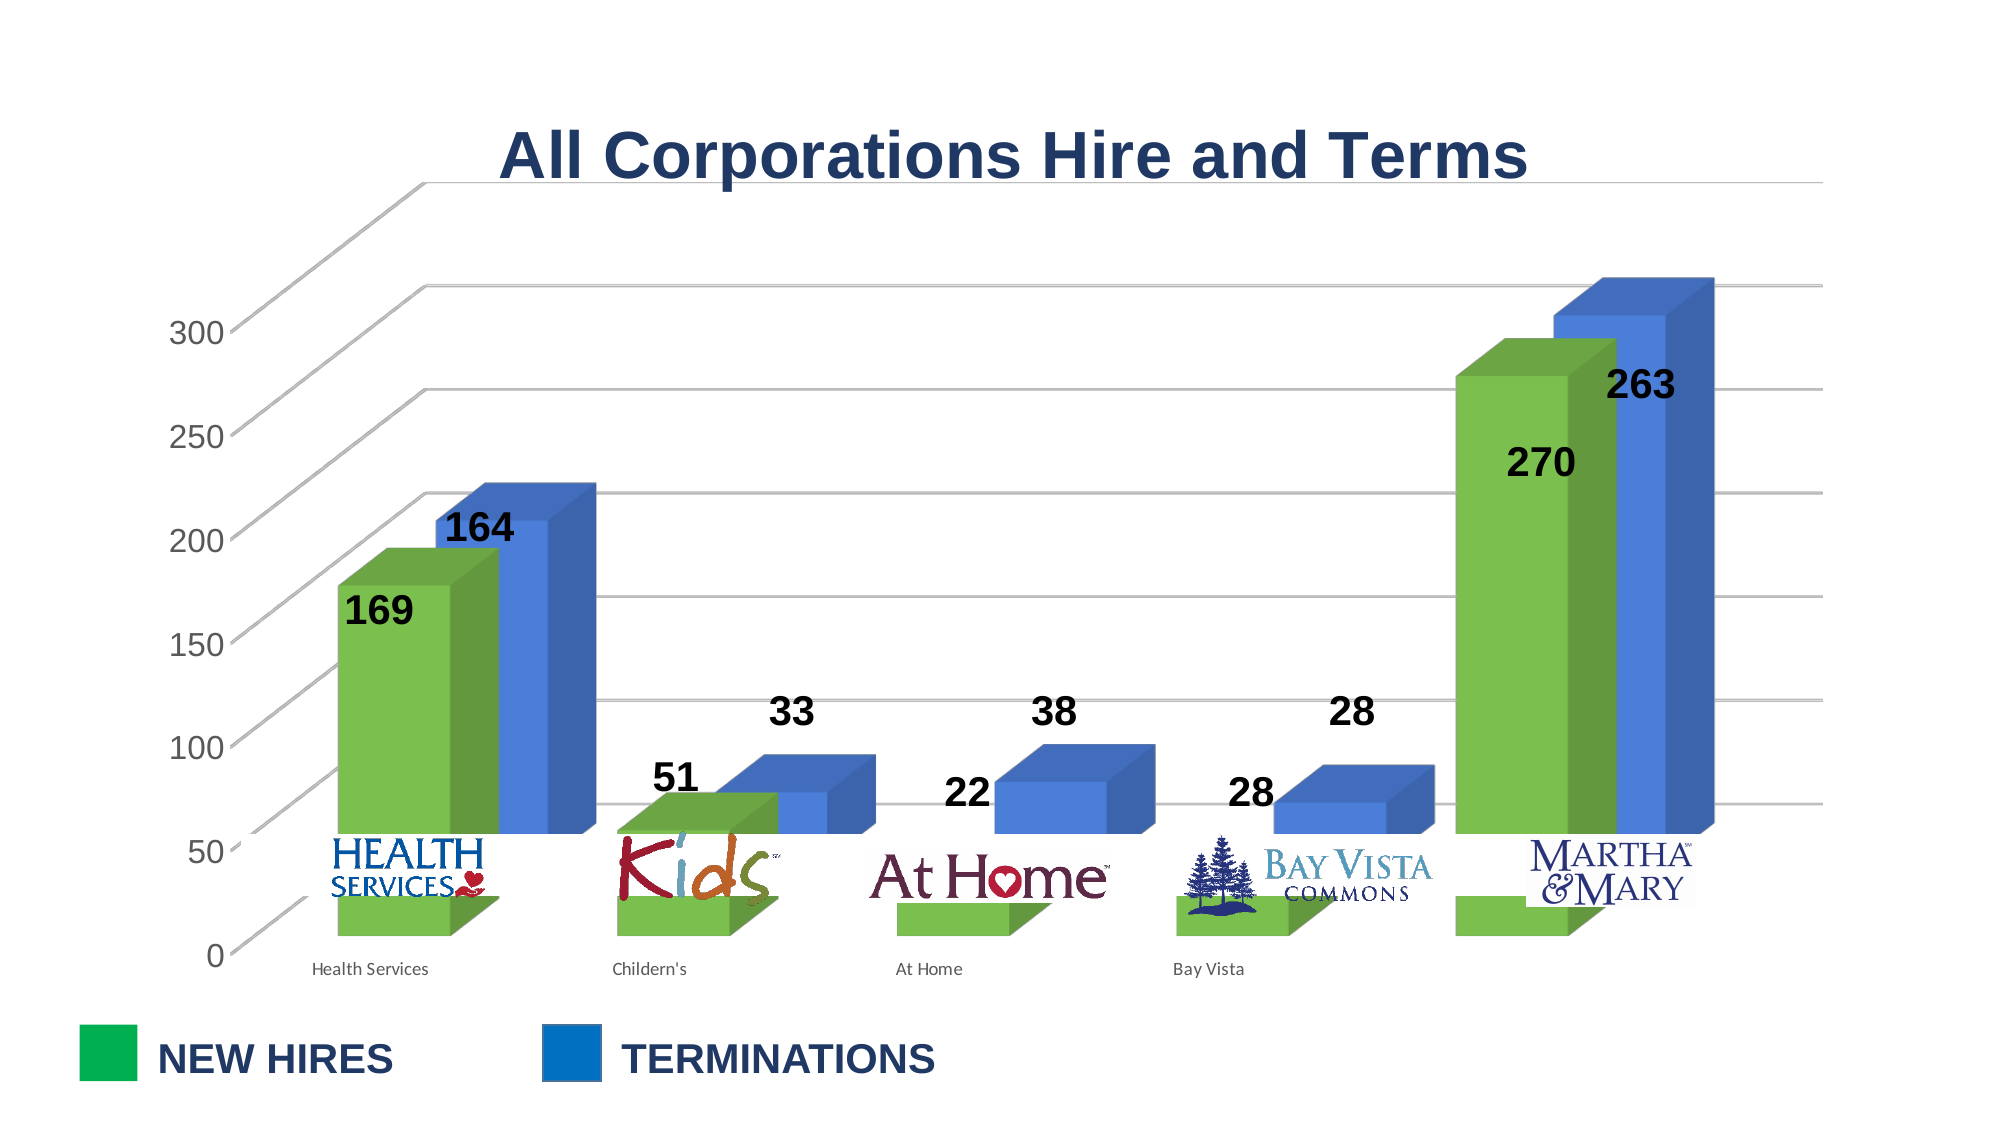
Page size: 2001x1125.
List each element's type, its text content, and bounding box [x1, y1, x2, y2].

text_box [572, 1024, 602, 1082]
chart [108, 19, 1884, 1001]
picture [865, 848, 1113, 903]
text_box [79, 1024, 139, 1082]
picture [1180, 834, 1433, 917]
picture [613, 825, 781, 908]
text_box TERMINATIONS [606, 1024, 1036, 1082]
text_box NEW HIRES [142, 1024, 572, 1082]
picture [329, 834, 488, 900]
